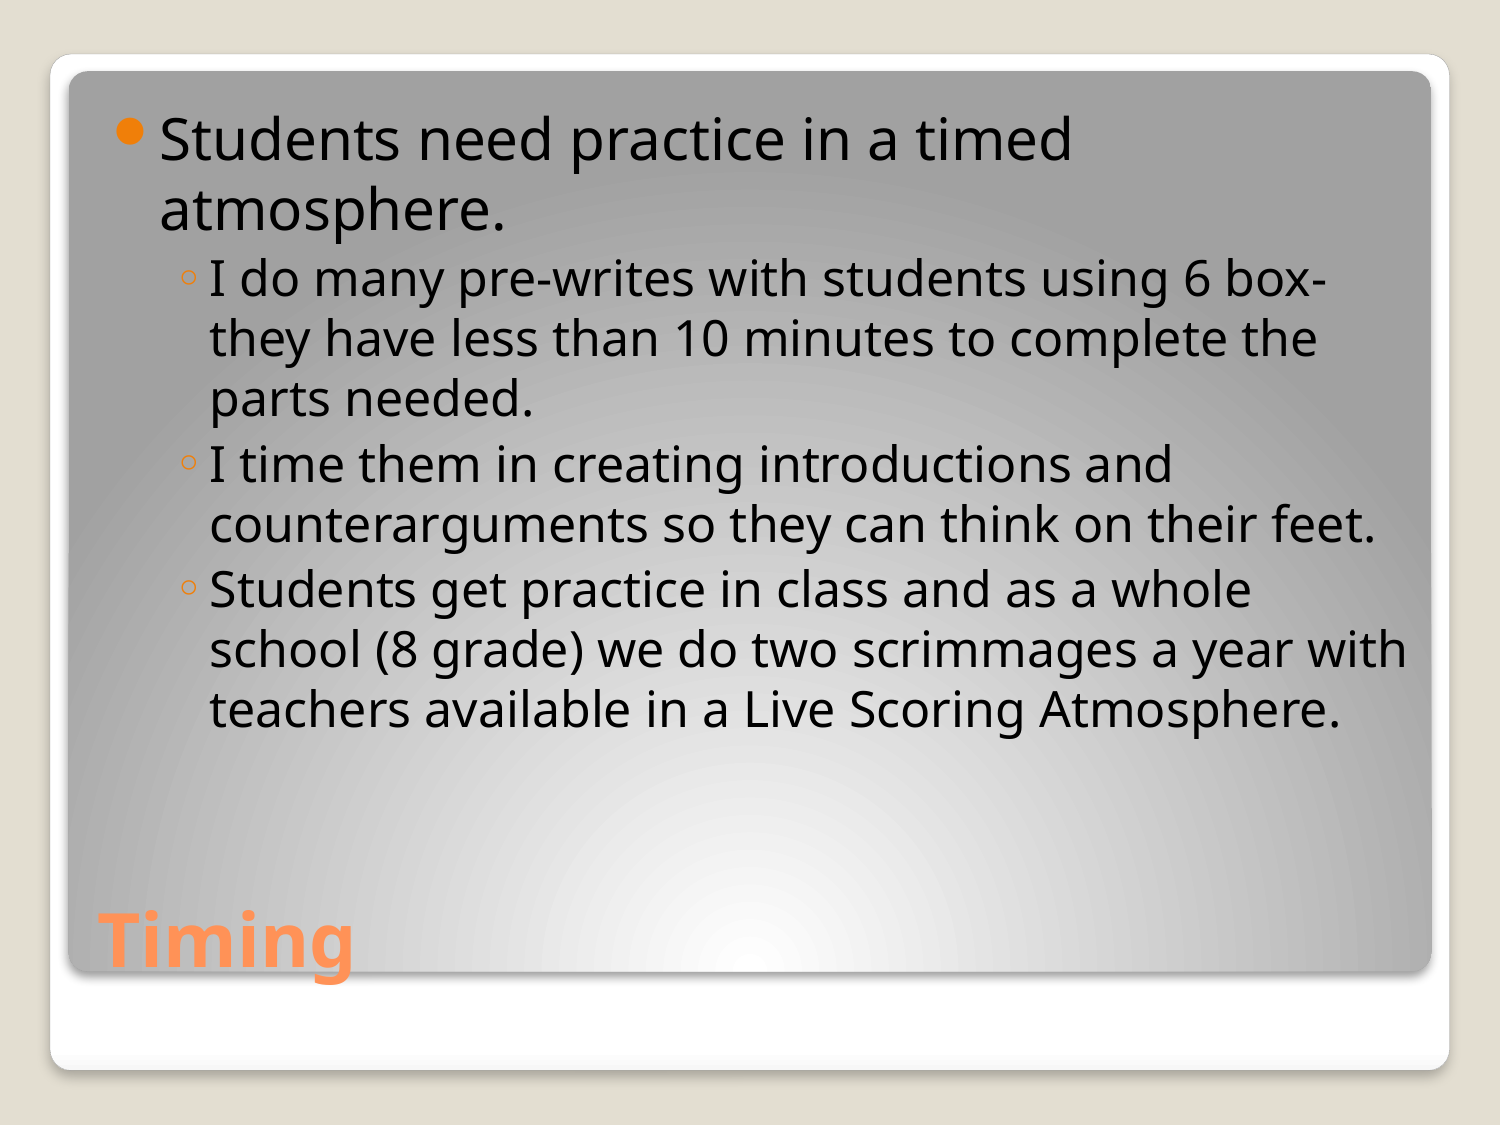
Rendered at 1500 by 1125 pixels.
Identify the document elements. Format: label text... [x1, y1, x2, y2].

title Timing [82, 817, 1425, 990]
list Students need practice in a timed atmosphere. I do many pre-writes with students using 6 box- they have less than 10 minutes to complete the parts needed. I time them in creating introductions and counterarguments so they can think on their feet. Students get practice in class and as a whole school (8 grade) we do two scrimmages a year with teachers available in a Live Scoring Atmosphere. [82, 86, 1425, 774]
